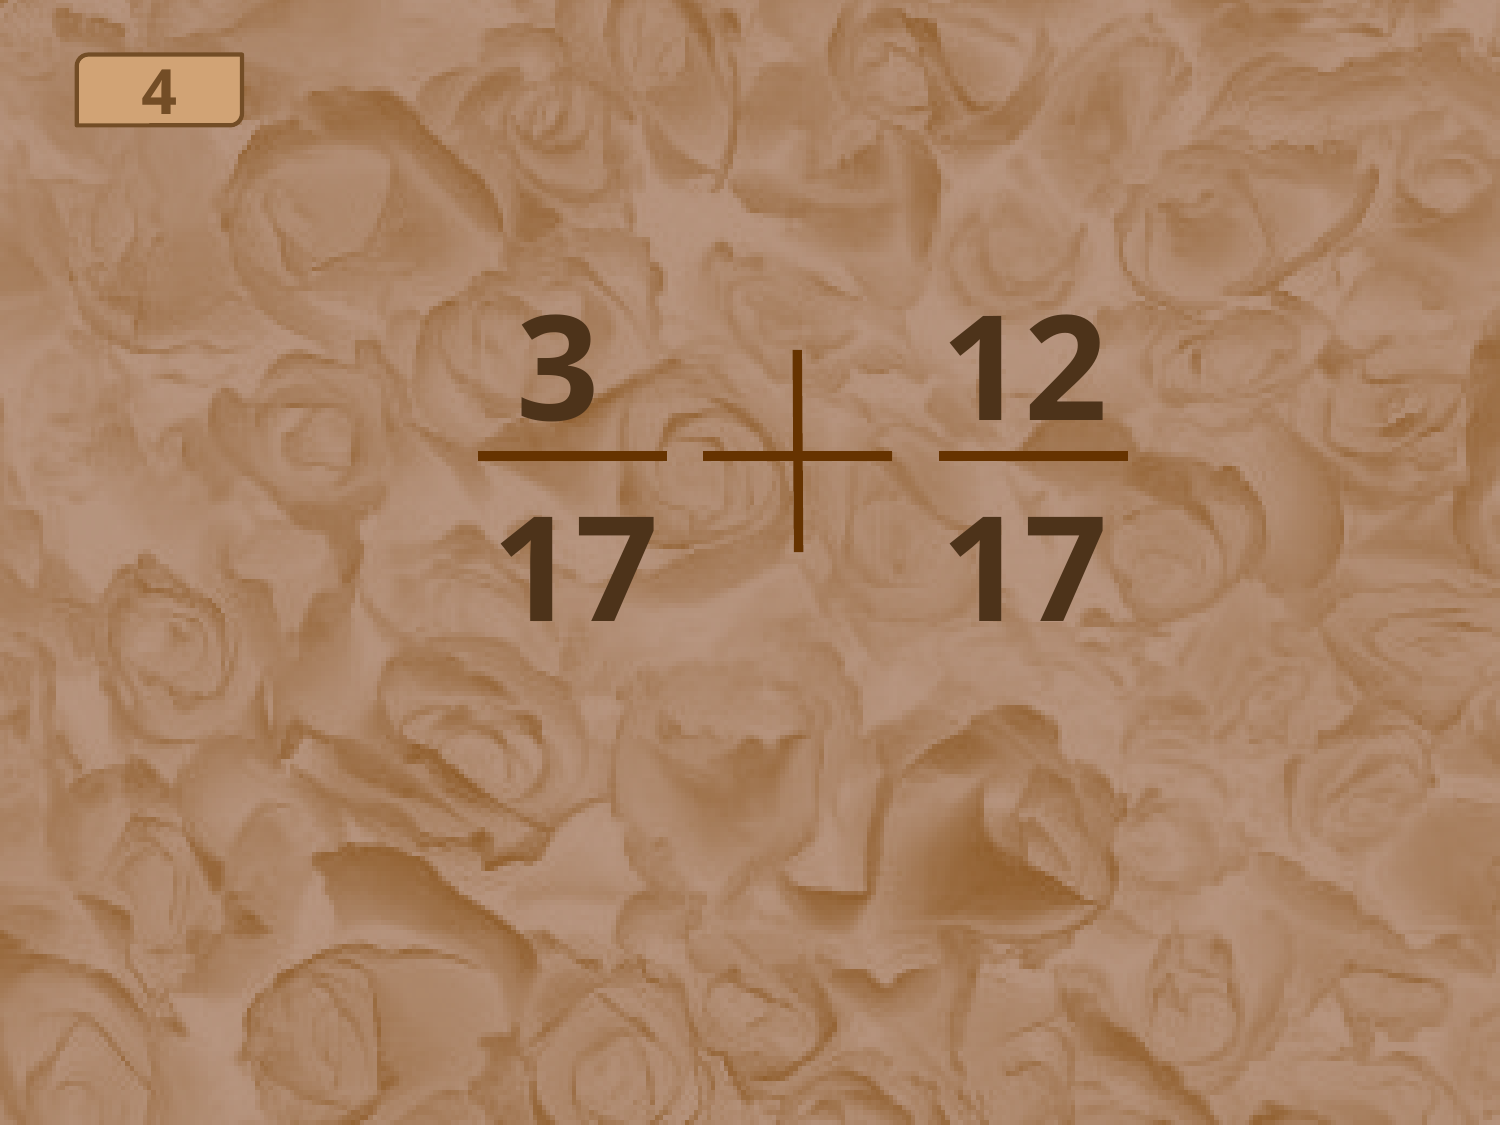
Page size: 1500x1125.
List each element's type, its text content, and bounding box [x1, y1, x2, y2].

text_box 3 [501, 267, 620, 451]
text_box 17 [926, 467, 1123, 658]
text_box 17 [477, 467, 674, 658]
text_box 4 [74, 52, 245, 128]
text_box 12 [926, 267, 1123, 457]
